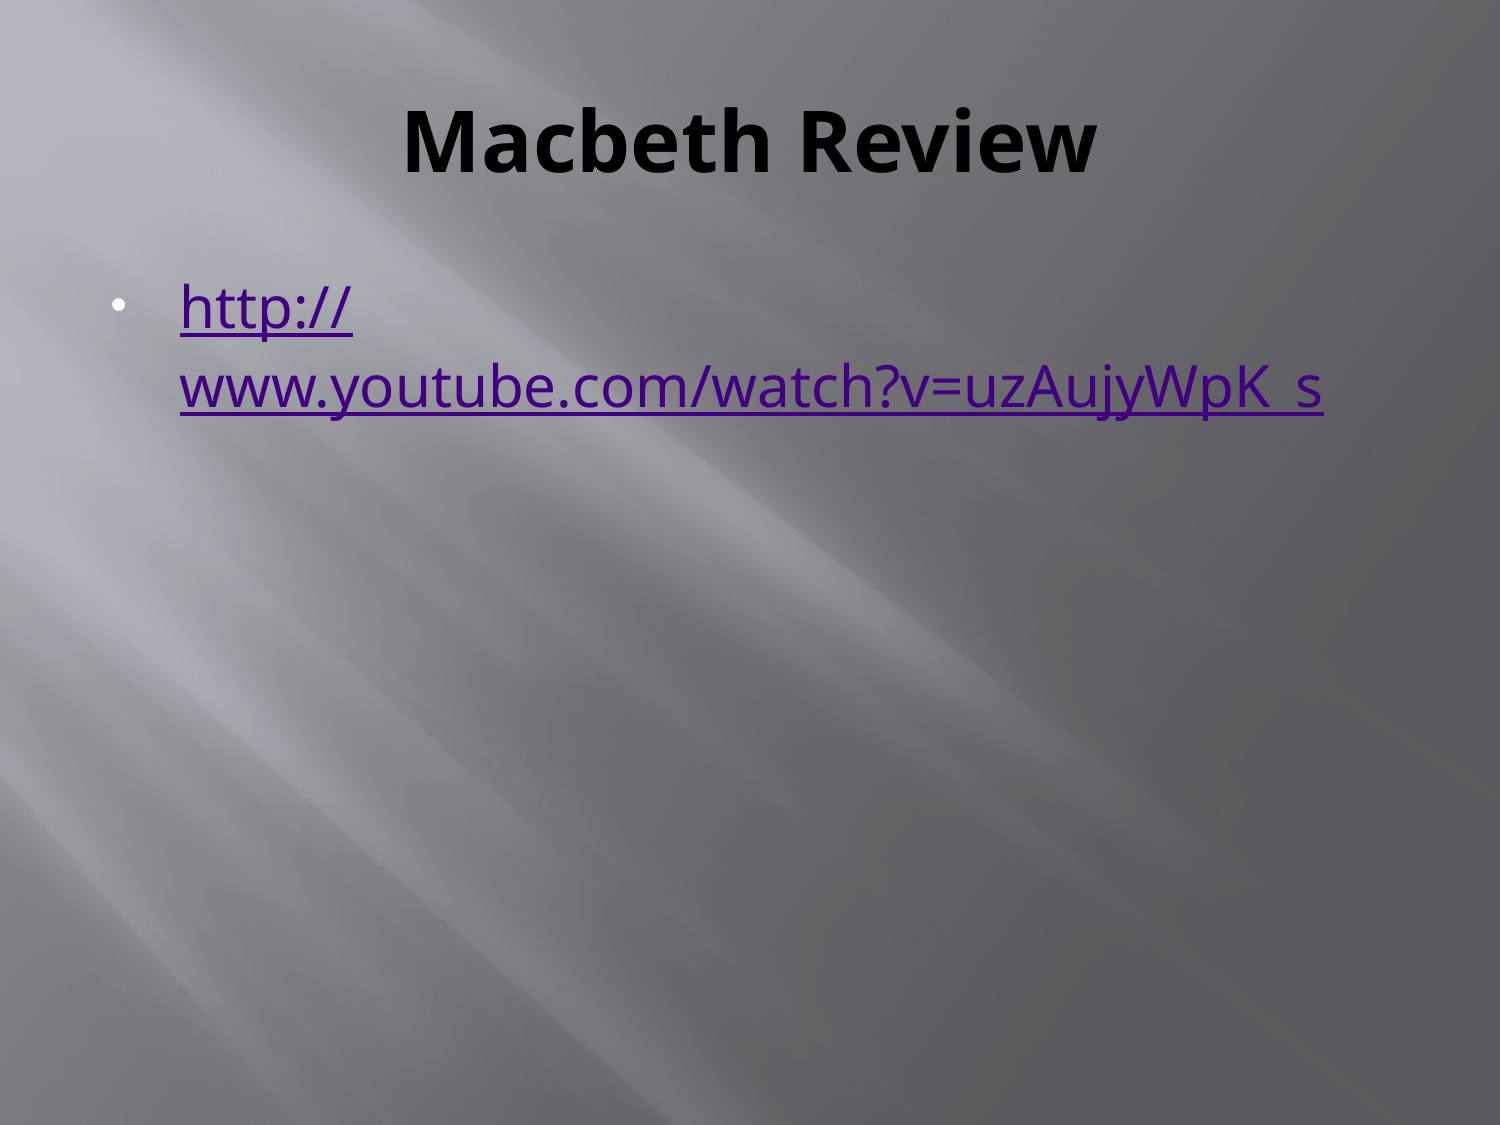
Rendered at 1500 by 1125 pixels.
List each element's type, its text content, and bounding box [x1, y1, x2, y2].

title Macbeth Review [75, 45, 1425, 233]
list http://www.youtube.com/watch?v=uzAujyWpK_s [75, 262, 1425, 1035]
